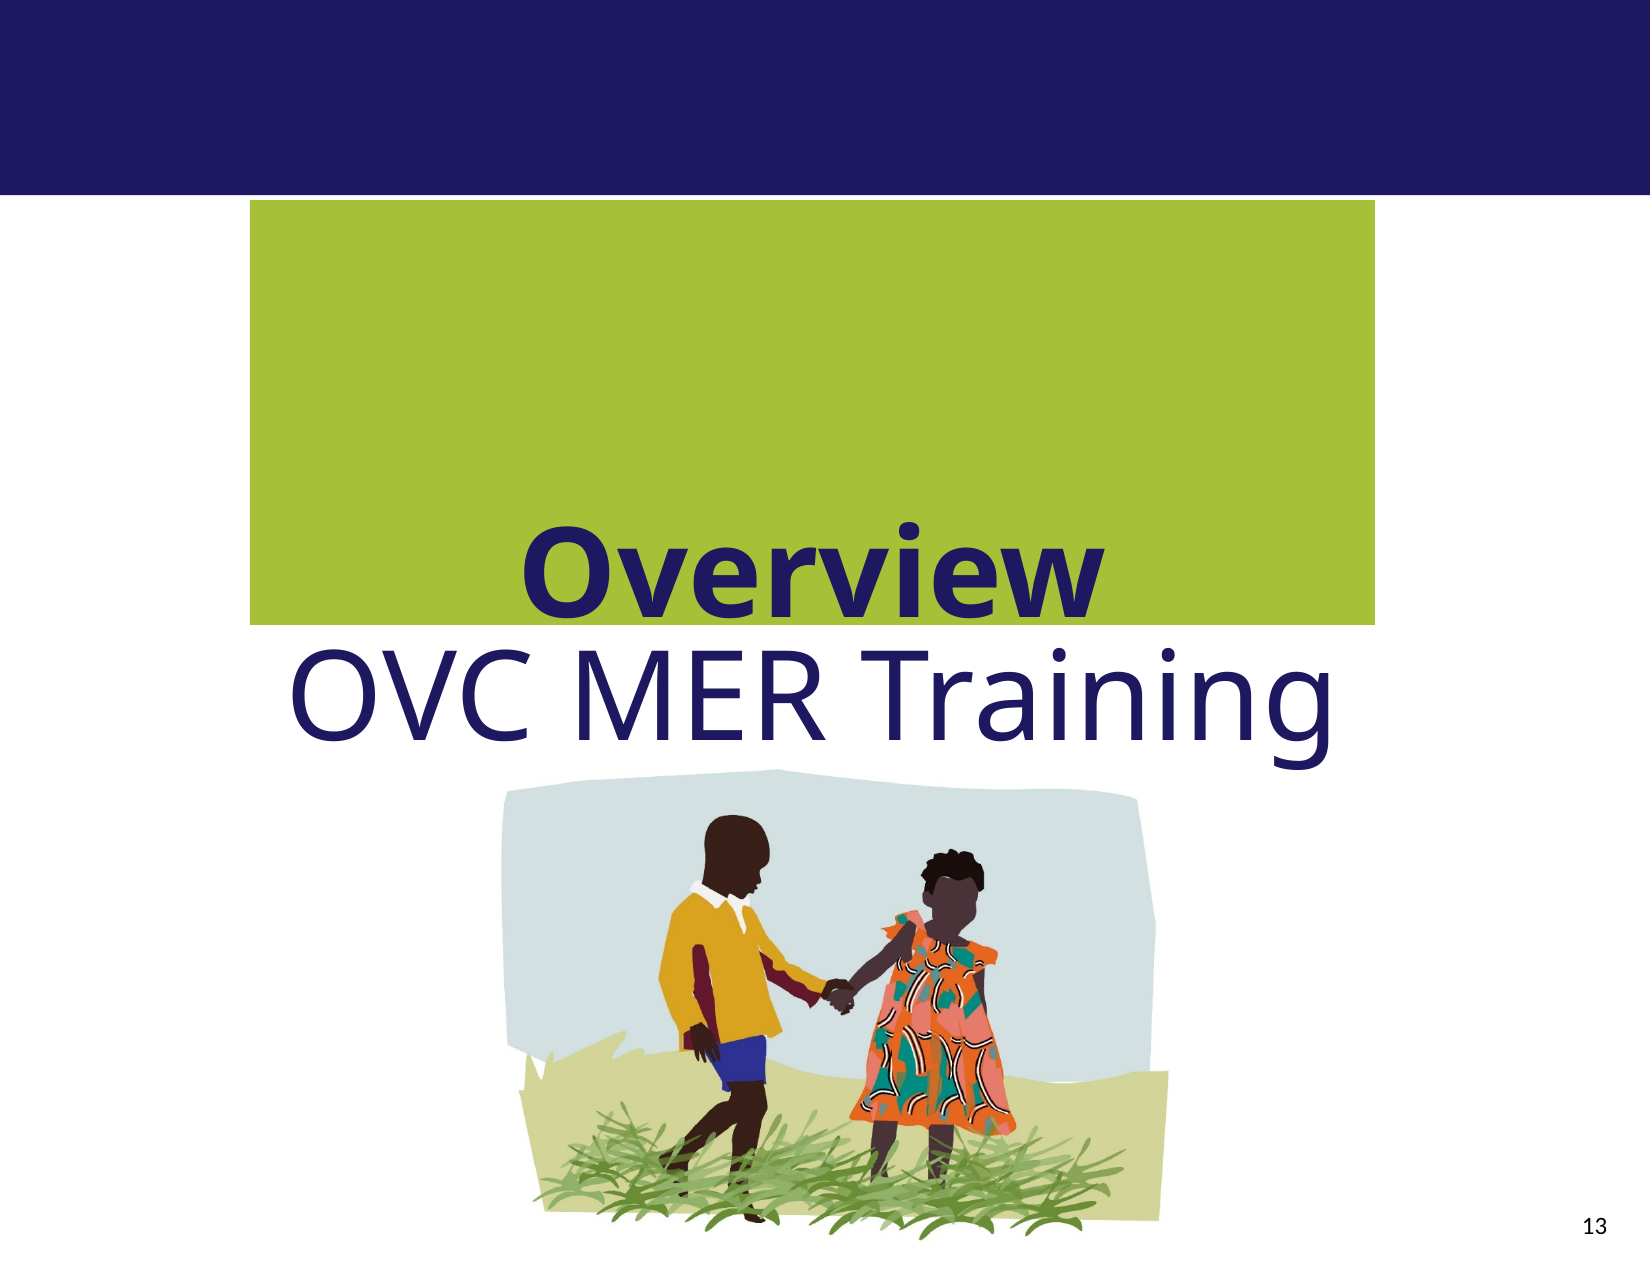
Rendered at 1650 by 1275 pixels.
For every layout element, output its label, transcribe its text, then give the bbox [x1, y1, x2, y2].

list Overview OVC MER Training [200, 512, 1425, 950]
picture [480, 769, 1169, 1251]
text_box 13 [1459, 1202, 1622, 1247]
text_box [248, 198, 1377, 512]
